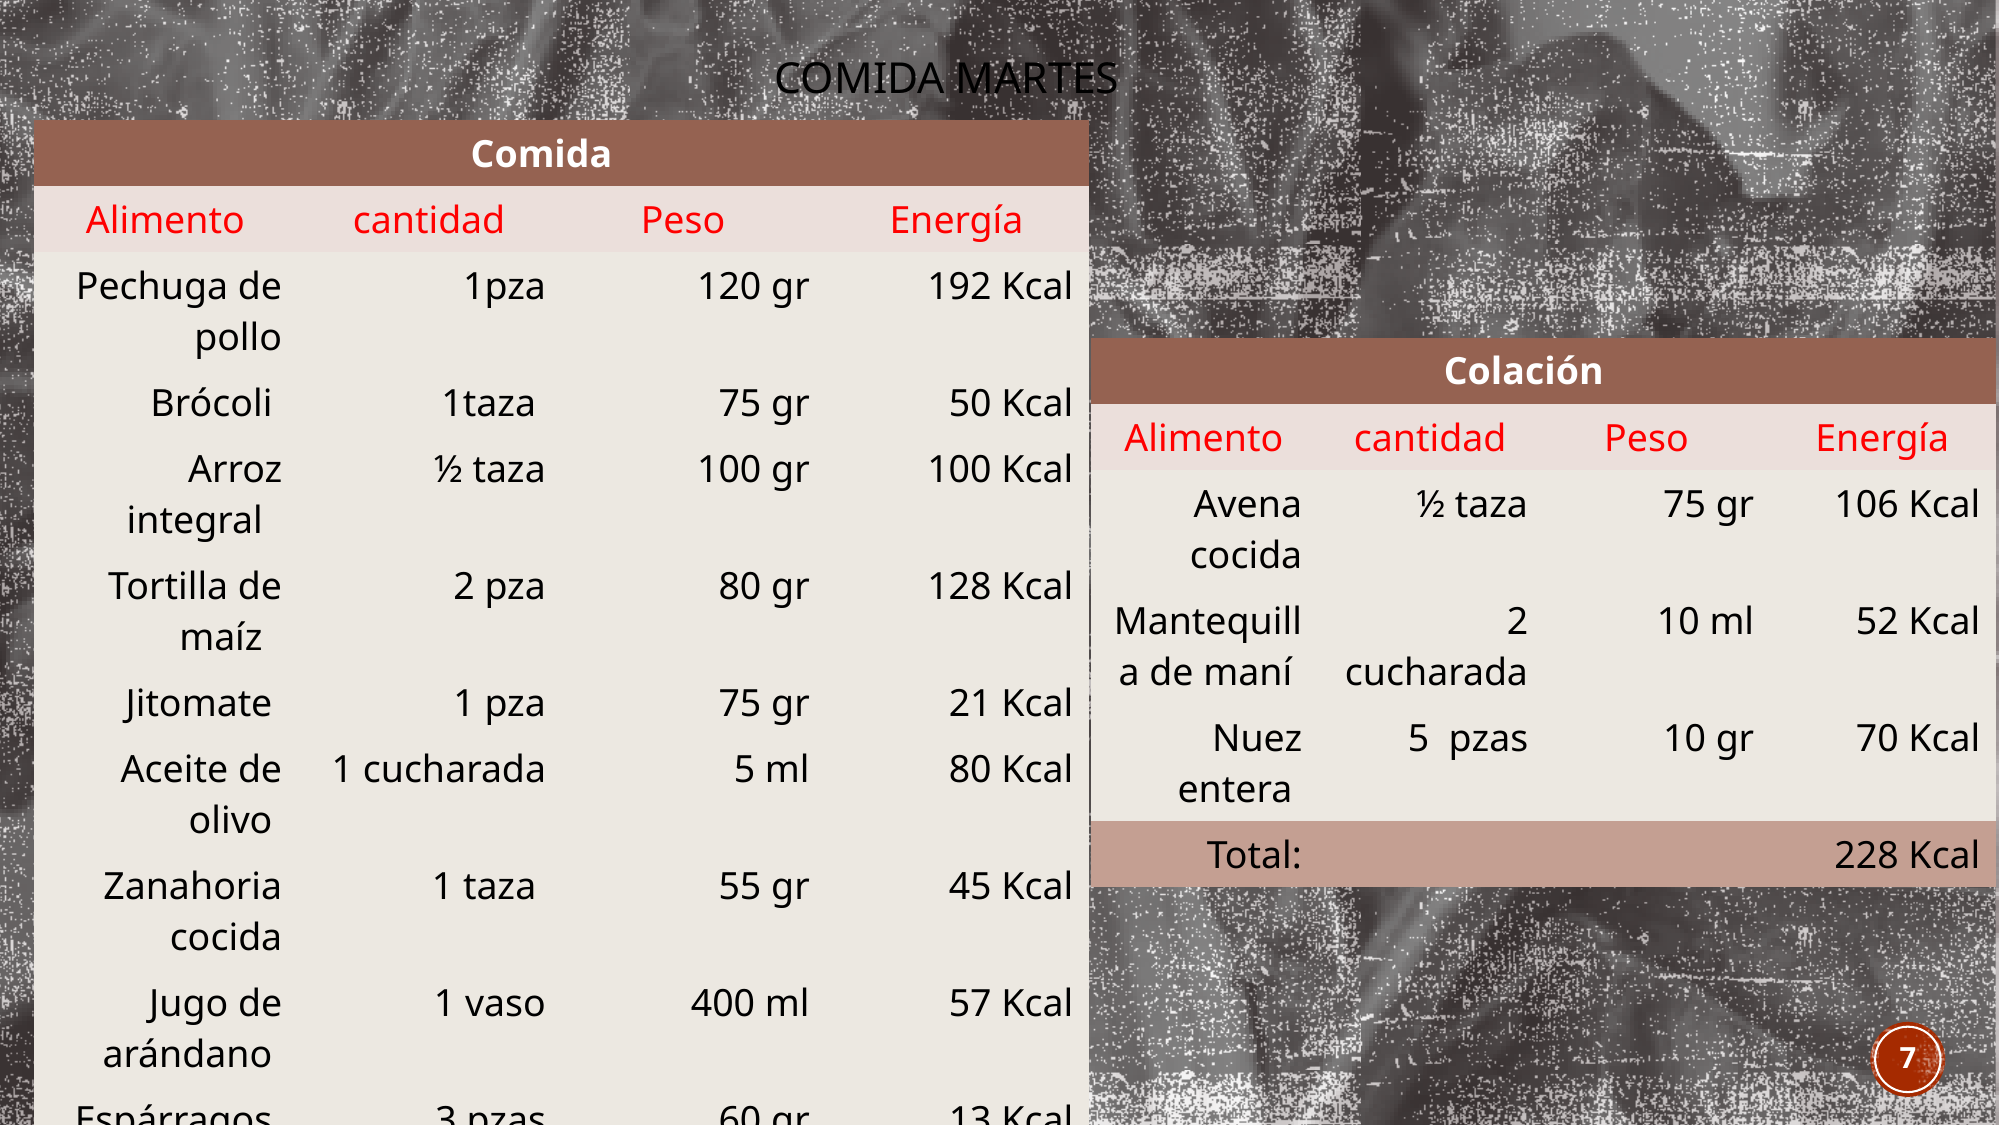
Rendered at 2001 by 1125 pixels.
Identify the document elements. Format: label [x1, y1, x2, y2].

picture [0, 1, 1996, 1125]
text_box [1872, 1024, 1943, 1095]
